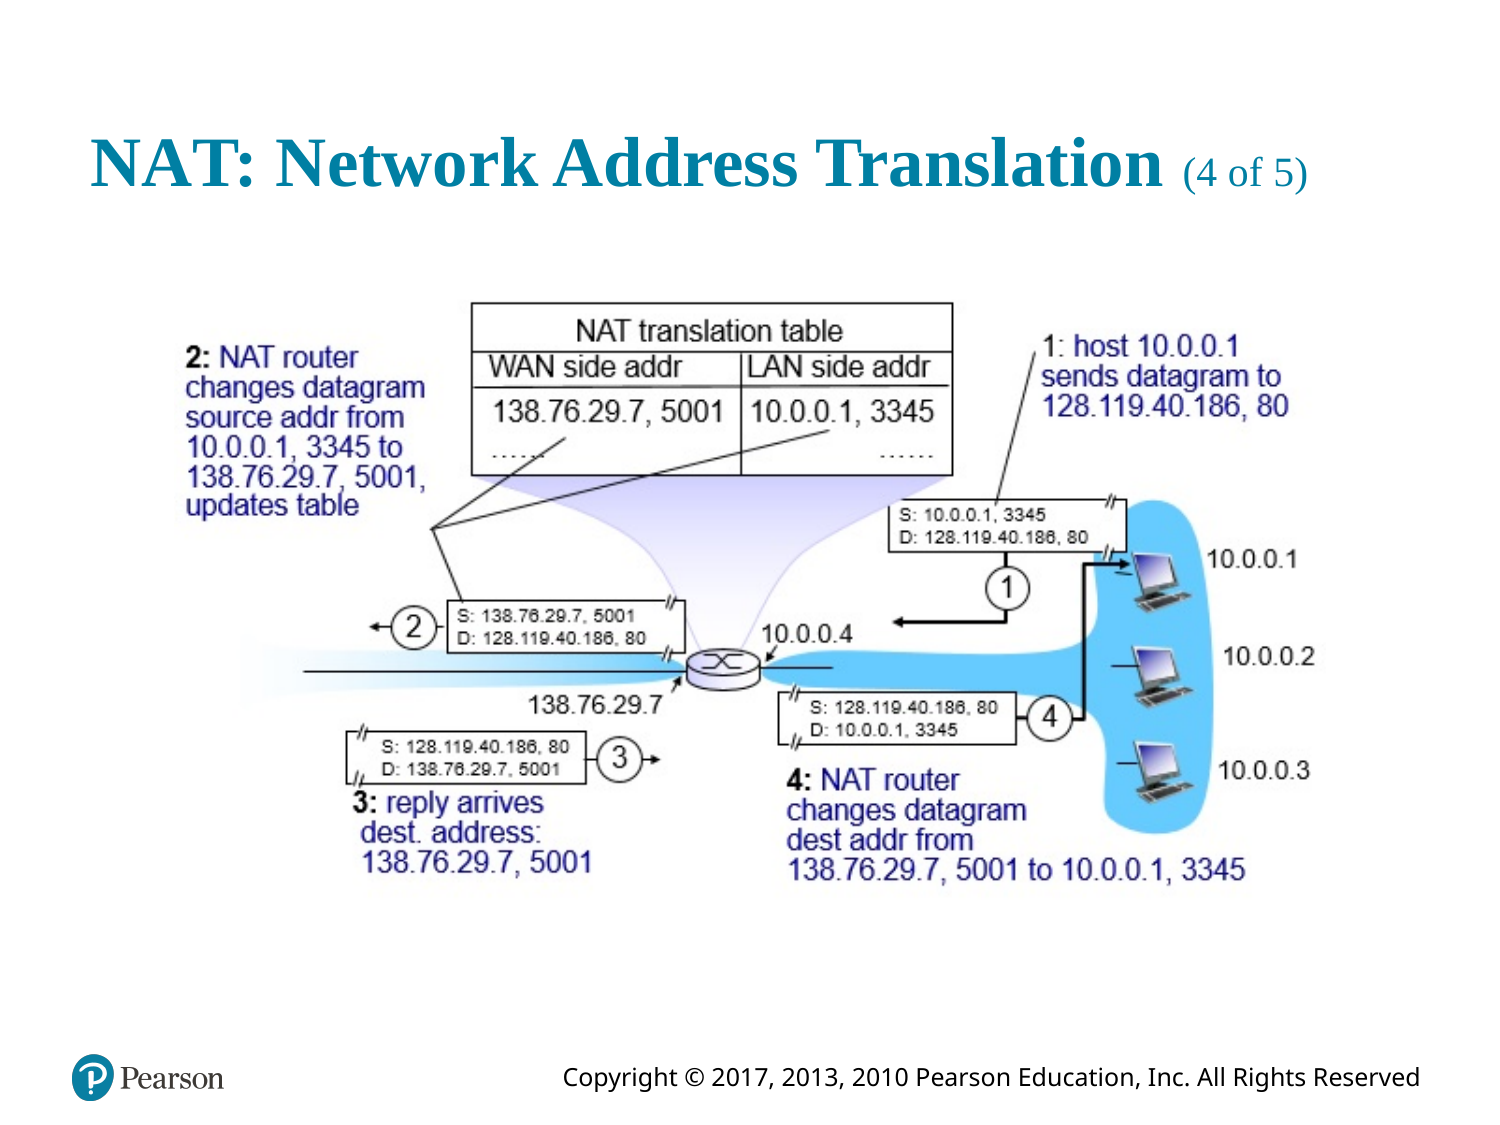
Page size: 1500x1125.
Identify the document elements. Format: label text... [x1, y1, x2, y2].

picture [72, 1087, 83, 1101]
title N A T: Network Address Translation (4 of 5) [75, 35, 1425, 216]
picture [98, 1054, 224, 1101]
picture [72, 1054, 88, 1070]
picture [174, 298, 1326, 918]
picture [80, 1063, 106, 1088]
